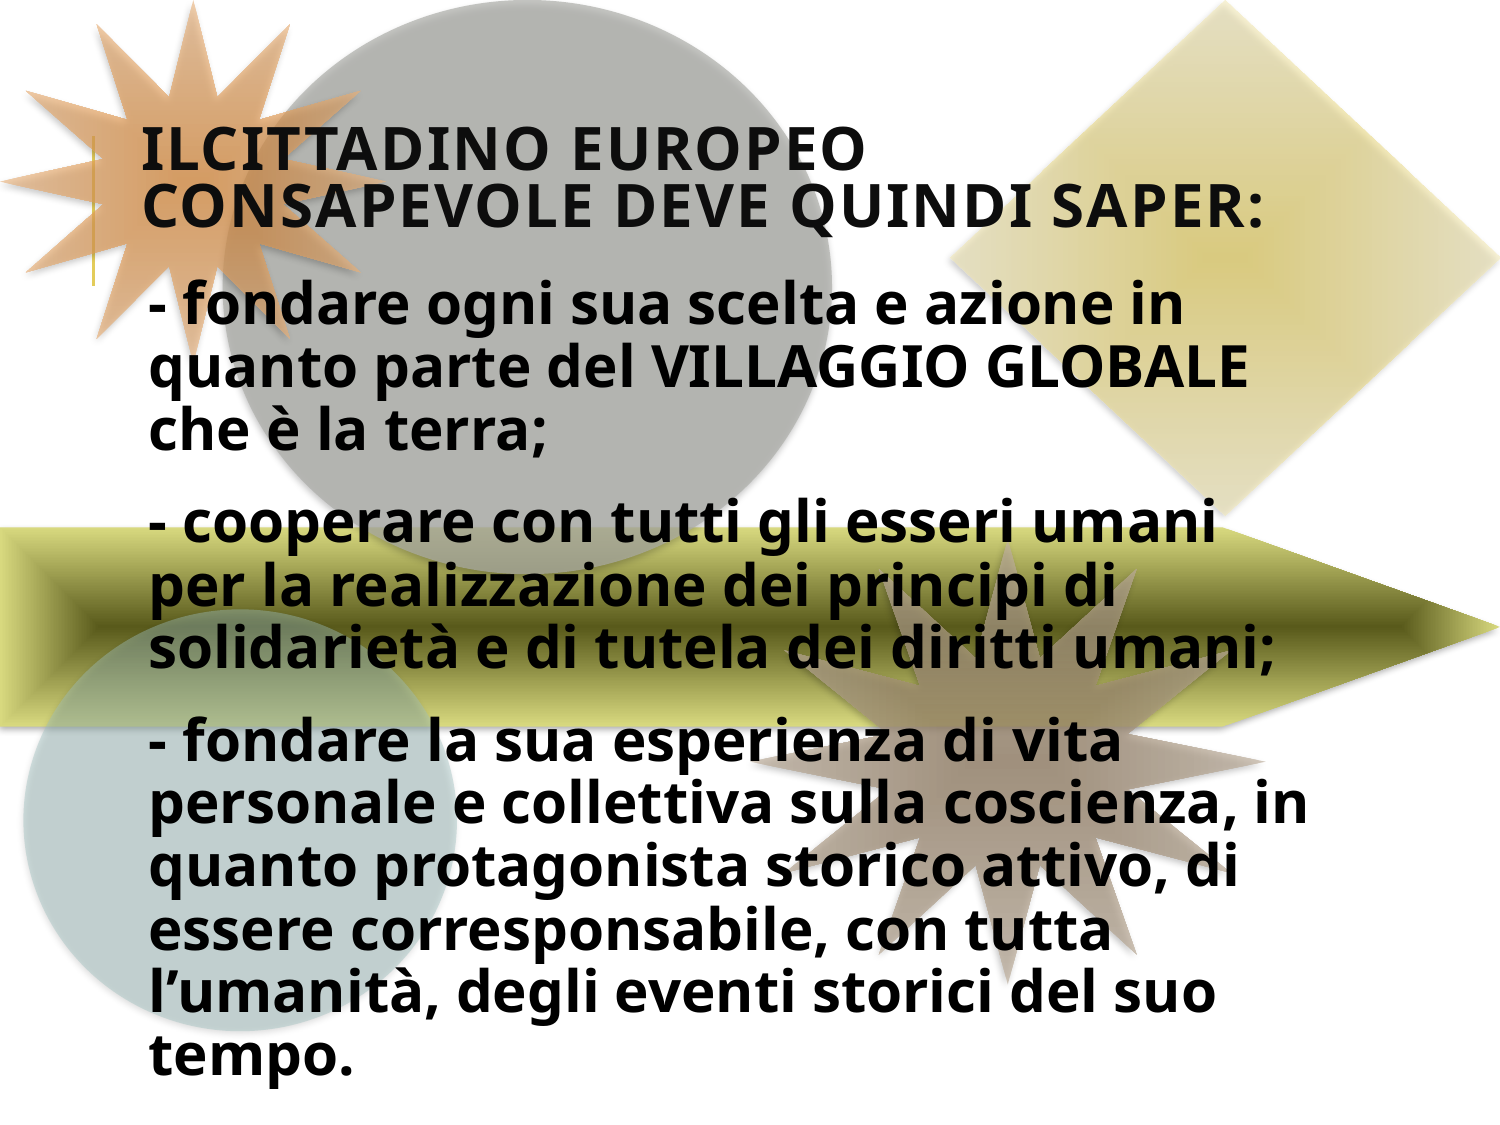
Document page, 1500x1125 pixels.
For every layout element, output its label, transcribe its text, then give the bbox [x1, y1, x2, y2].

list - fondare ogni sua scelta e azione in quanto parte del VILLAGGIO GLOBALE che è la terra; - cooperare con tutti gli esseri umani per la realizzazione dei principi di solidarietà e di tutela dei diritti umani; - fondare la sua esperienza di vita personale e collettiva sulla coscienza, in quanto protagonista storico attivo, di essere corresponsabile, con tutta l’umanità, degli eventi storici del suo tempo. [126, 267, 1322, 1106]
title ILCITTADINO EUROPEO CONSAPEVOLE DEVE QUINDI SAPER: [126, 96, 1322, 267]
